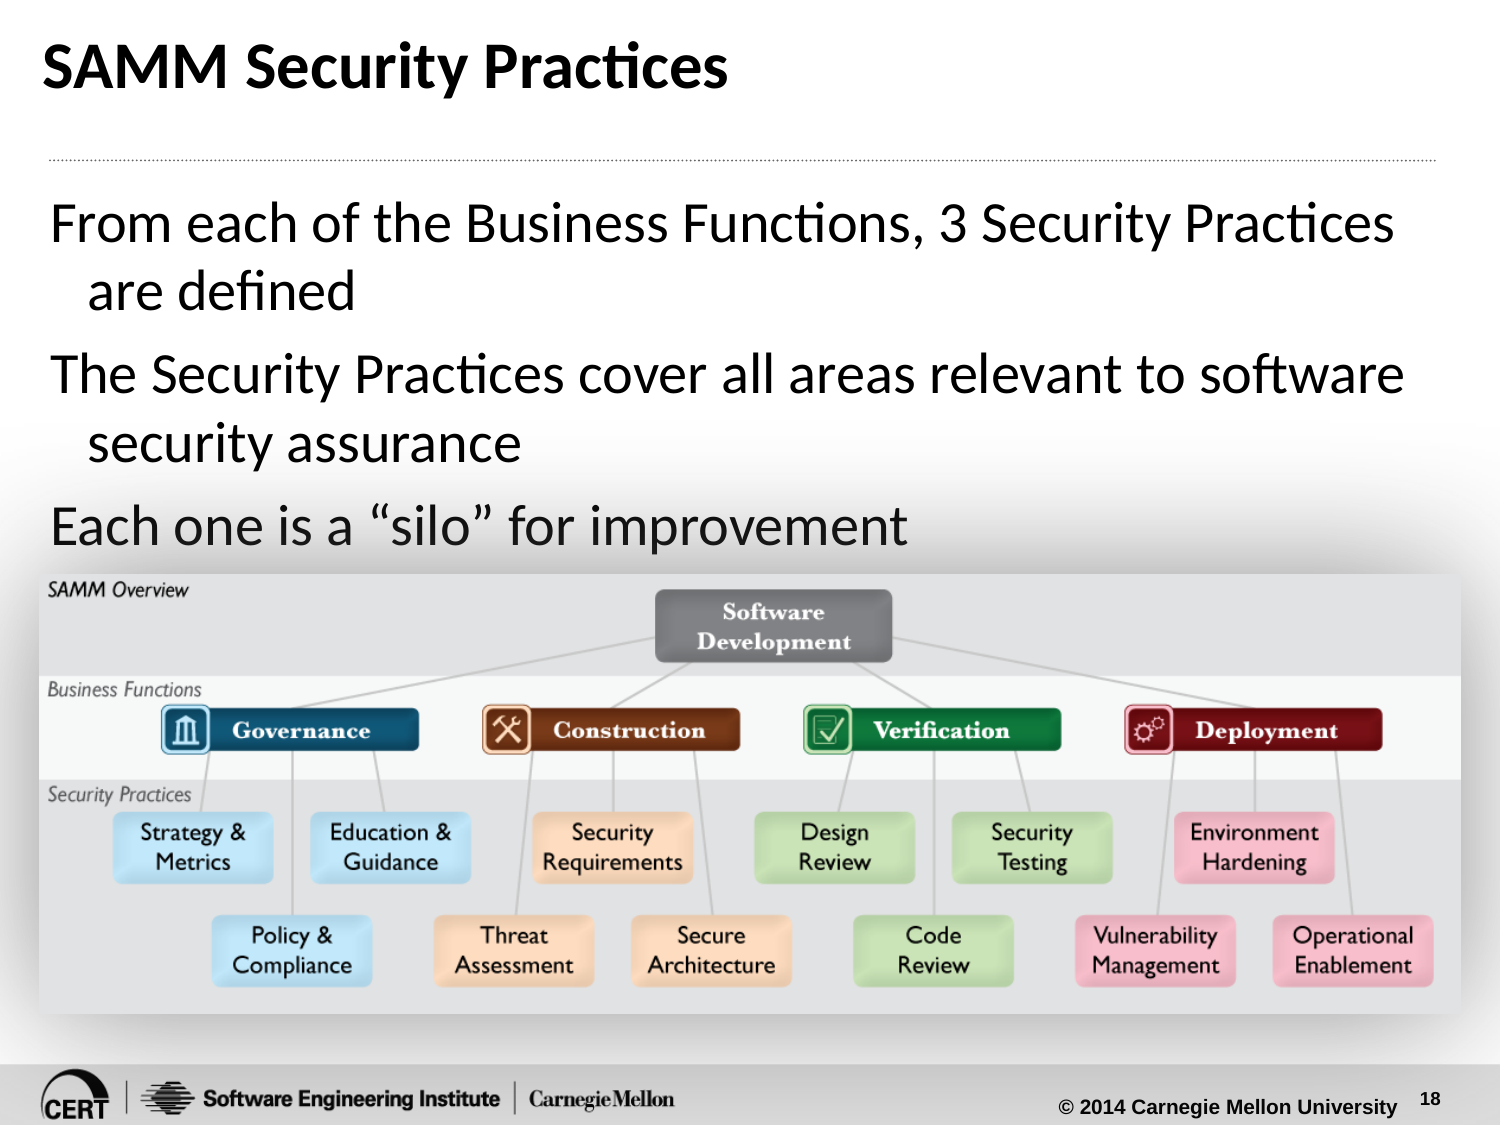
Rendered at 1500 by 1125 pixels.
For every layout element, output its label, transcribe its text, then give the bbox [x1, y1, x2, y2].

list From each of the Business Functions, 3 Security Practices are defined The Security Practices cover all areas relevant to software security assurance Each one is a “silo” for improvement [49, 187, 1438, 482]
title SAMM Security Practices [42, 37, 1434, 155]
picture [24, 1065, 688, 1125]
picture [39, 574, 1461, 1014]
